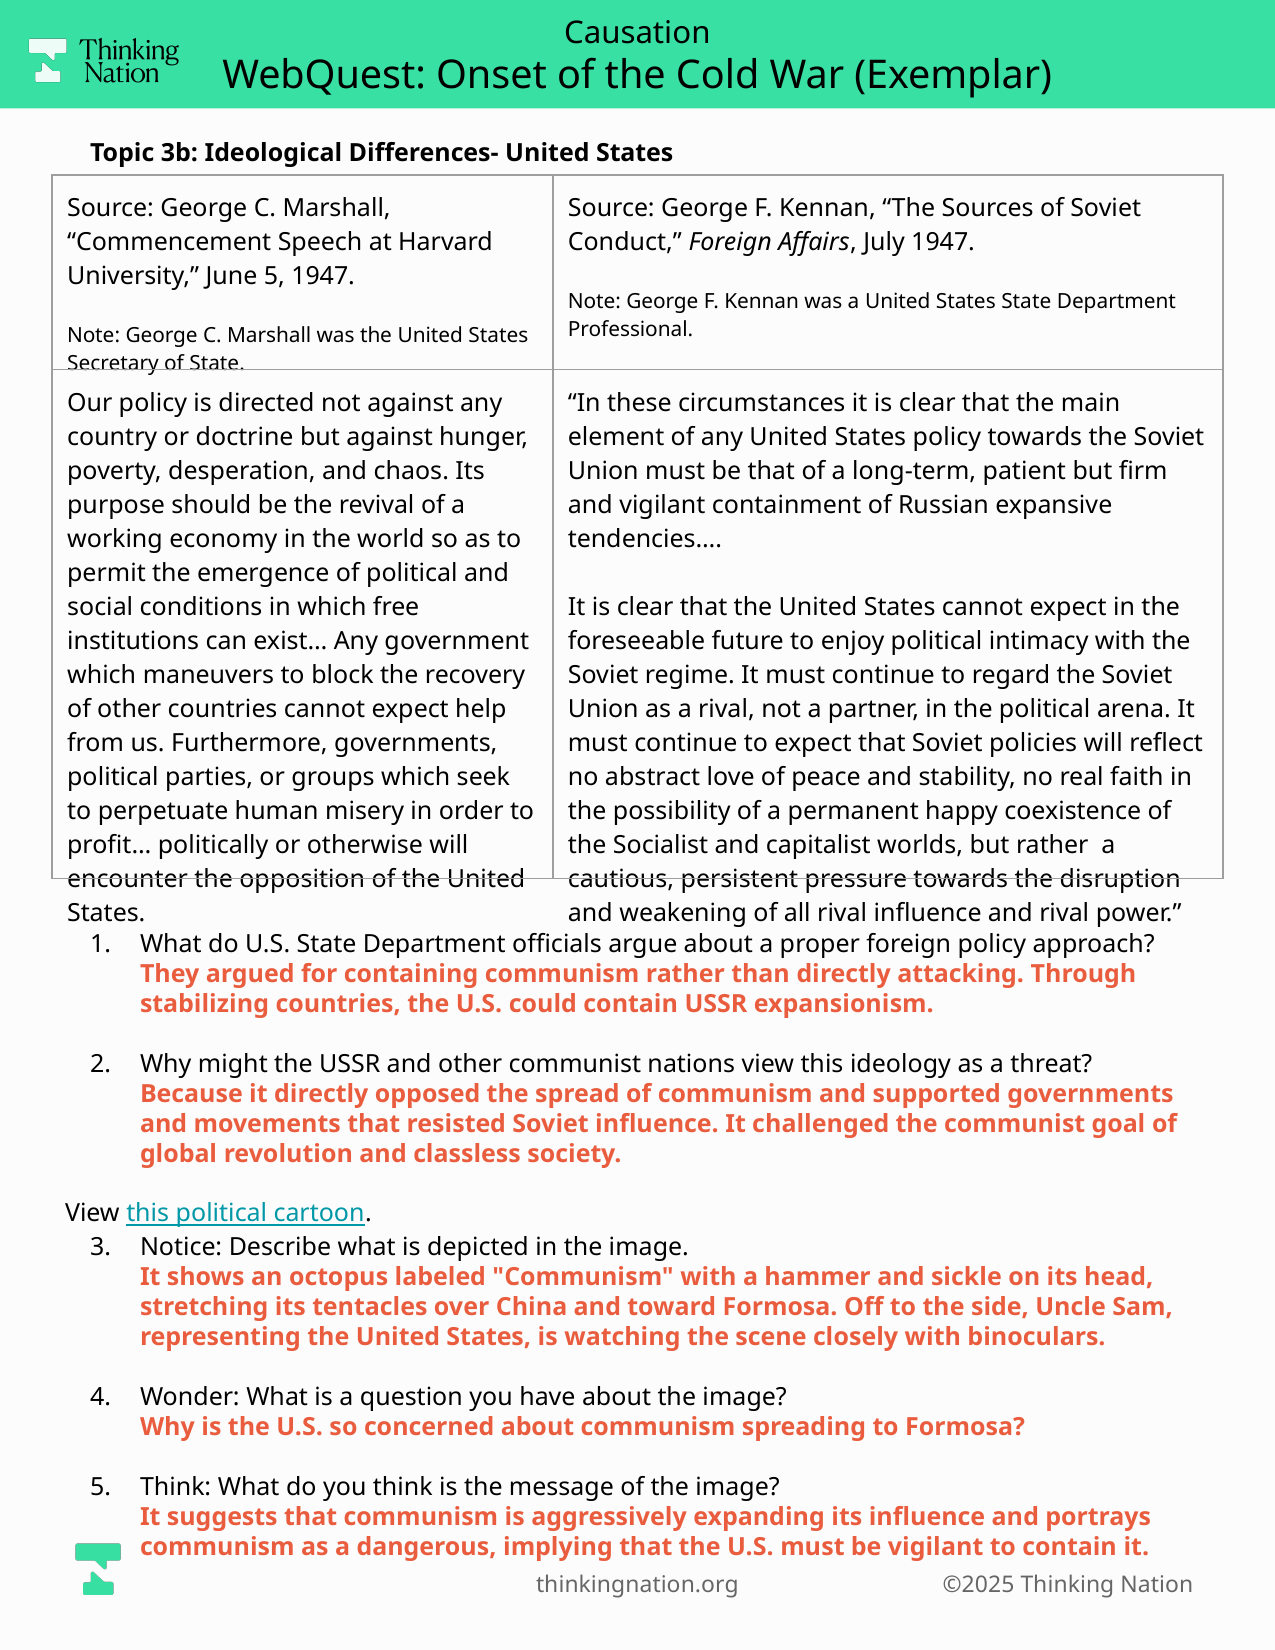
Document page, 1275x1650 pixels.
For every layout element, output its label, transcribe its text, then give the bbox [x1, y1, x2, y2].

text_box thinkingnation.org [486, 1576, 789, 1605]
text_box What do U.S. State Department officials argue about a proper foreign policy approach? They argued for containing communism rather than directly attacking. Through stabilizing countries, the U.S. could contain USSR expansionism. Why might the USSR and other communist nations view this ideology as a threat? Because it directly opposed the spread of communism and supported governments and movements that resisted Soviet influence. It challenged the communist goal of global revolution and classless society. View this political cartoon. Notice: Describe what is depicted in the image. It shows an octopus labeled "Communism" with a hammer and sickle on its head, stretching its tentacles over China and toward Formosa. Off to the side, Uncle Sam, representing the United States, is watching the scene closely with binoculars. Wonder: What is a question you have about the image? Why is the U.S. so concerned about communism spreading to Formosa? Think: What do you think is the message of the image? It suggests that communism is aggressively expanding its influence and portrays communism as a dangerous, implying that the U.S. must be vigilant to contain it. [49, 912, 1221, 1576]
text_box Causation WebQuest: Onset of the Cold War (Exemplar) [0, 0, 1275, 109]
text_box Topic 3b: Ideological Differences- United States [74, 121, 1246, 212]
picture [62, 1533, 134, 1605]
table_header Source: George F. Kennan, “The Sources of Soviet Conduct,” Foreign Affairs, July 1947. Note: George F. Kennan was a United States State Department Professional. [554, 176, 1222, 369]
table_cell Our policy is directed not against any country or doctrine but against hunger, poverty, desperation, and chaos. Its purpose should be the revival of a working economy in the world so as to permit the emergence of political and social conditions in which free institutions can exist… Any government which maneuvers to block the recovery of other countries cannot expect help from us. Furthermore, governments, political parties, or groups which seek to perpetuate human misery in order to profit… politically or otherwise will encounter the opposition of the United States. [53, 370, 552, 878]
text_box ©2025 Thinking Nation [907, 1576, 1210, 1605]
table_cell “In these circumstances it is clear that the main element of any United States policy towards the Soviet Union must be that of a long-term, patient but firm and vigilant containment of Russian expansive tendencies…. It is clear that the United States cannot expect in the foreseeable future to enjoy political intimacy with the Soviet regime. It must continue to regard the Soviet Union as a rival, not a partner, in the political arena. It must continue to expect that Soviet policies will reflect no abstract love of peace and stability, no real faith in the possibility of a permanent happy coexistence of the Socialist and capitalist worlds, but rather a cautious, persistent pressure towards the disruption and weakening of all rival influence and rival power.” [554, 370, 1222, 878]
table_header Source: George C. Marshall, “Commencement Speech at Harvard University,” June 5, 1947. Note: George C. Marshall was the United States Secretary of State. [53, 176, 552, 369]
picture [12, 24, 184, 96]
